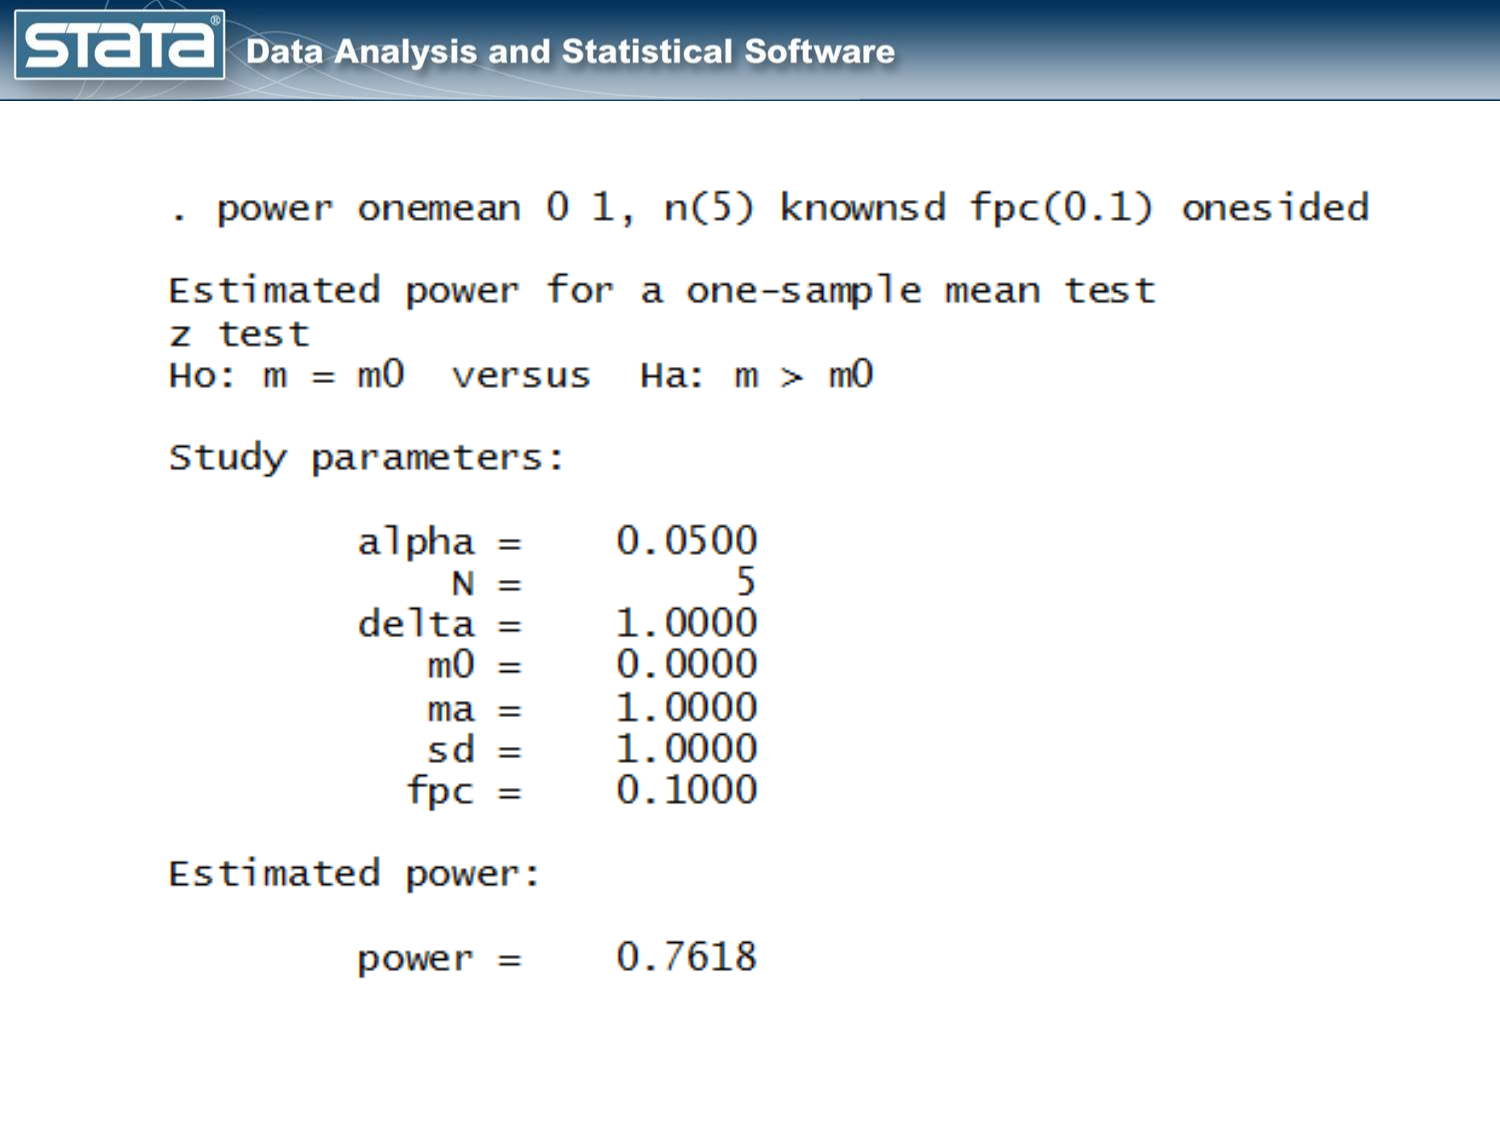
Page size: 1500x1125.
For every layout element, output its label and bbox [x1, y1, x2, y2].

list [149, 187, 1412, 988]
picture [0, 0, 1500, 102]
